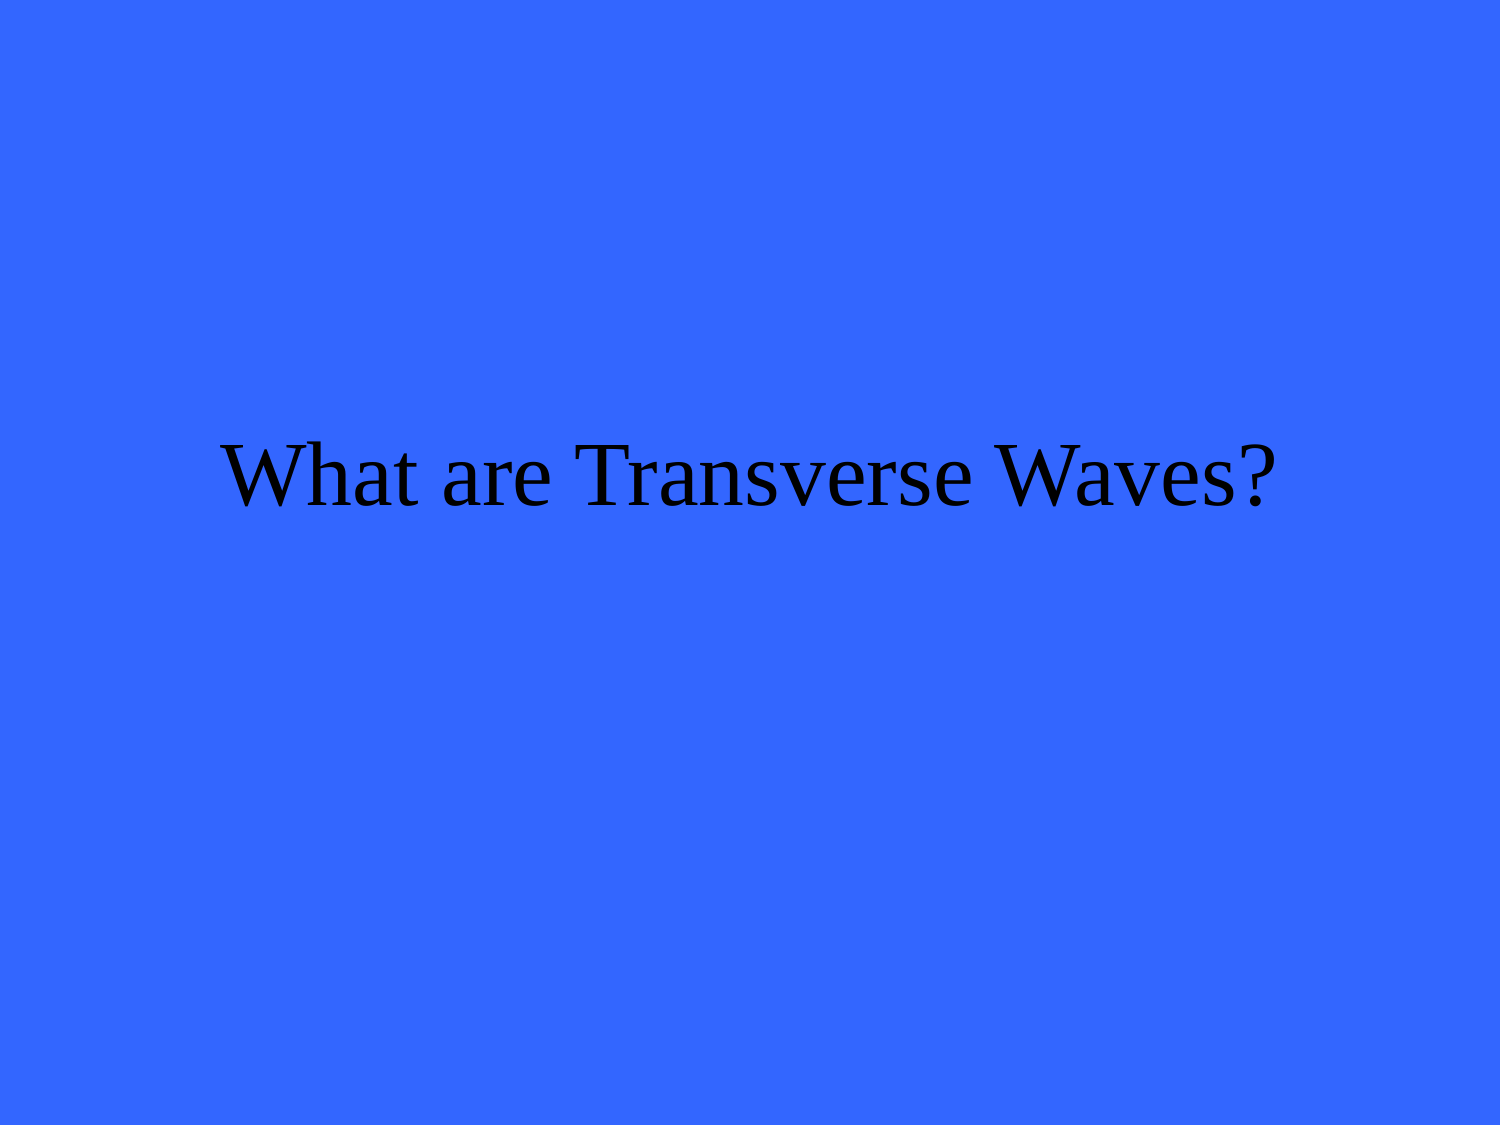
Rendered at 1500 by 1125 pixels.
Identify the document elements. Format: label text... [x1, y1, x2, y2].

title What are Transverse Waves? [112, 374, 1388, 563]
